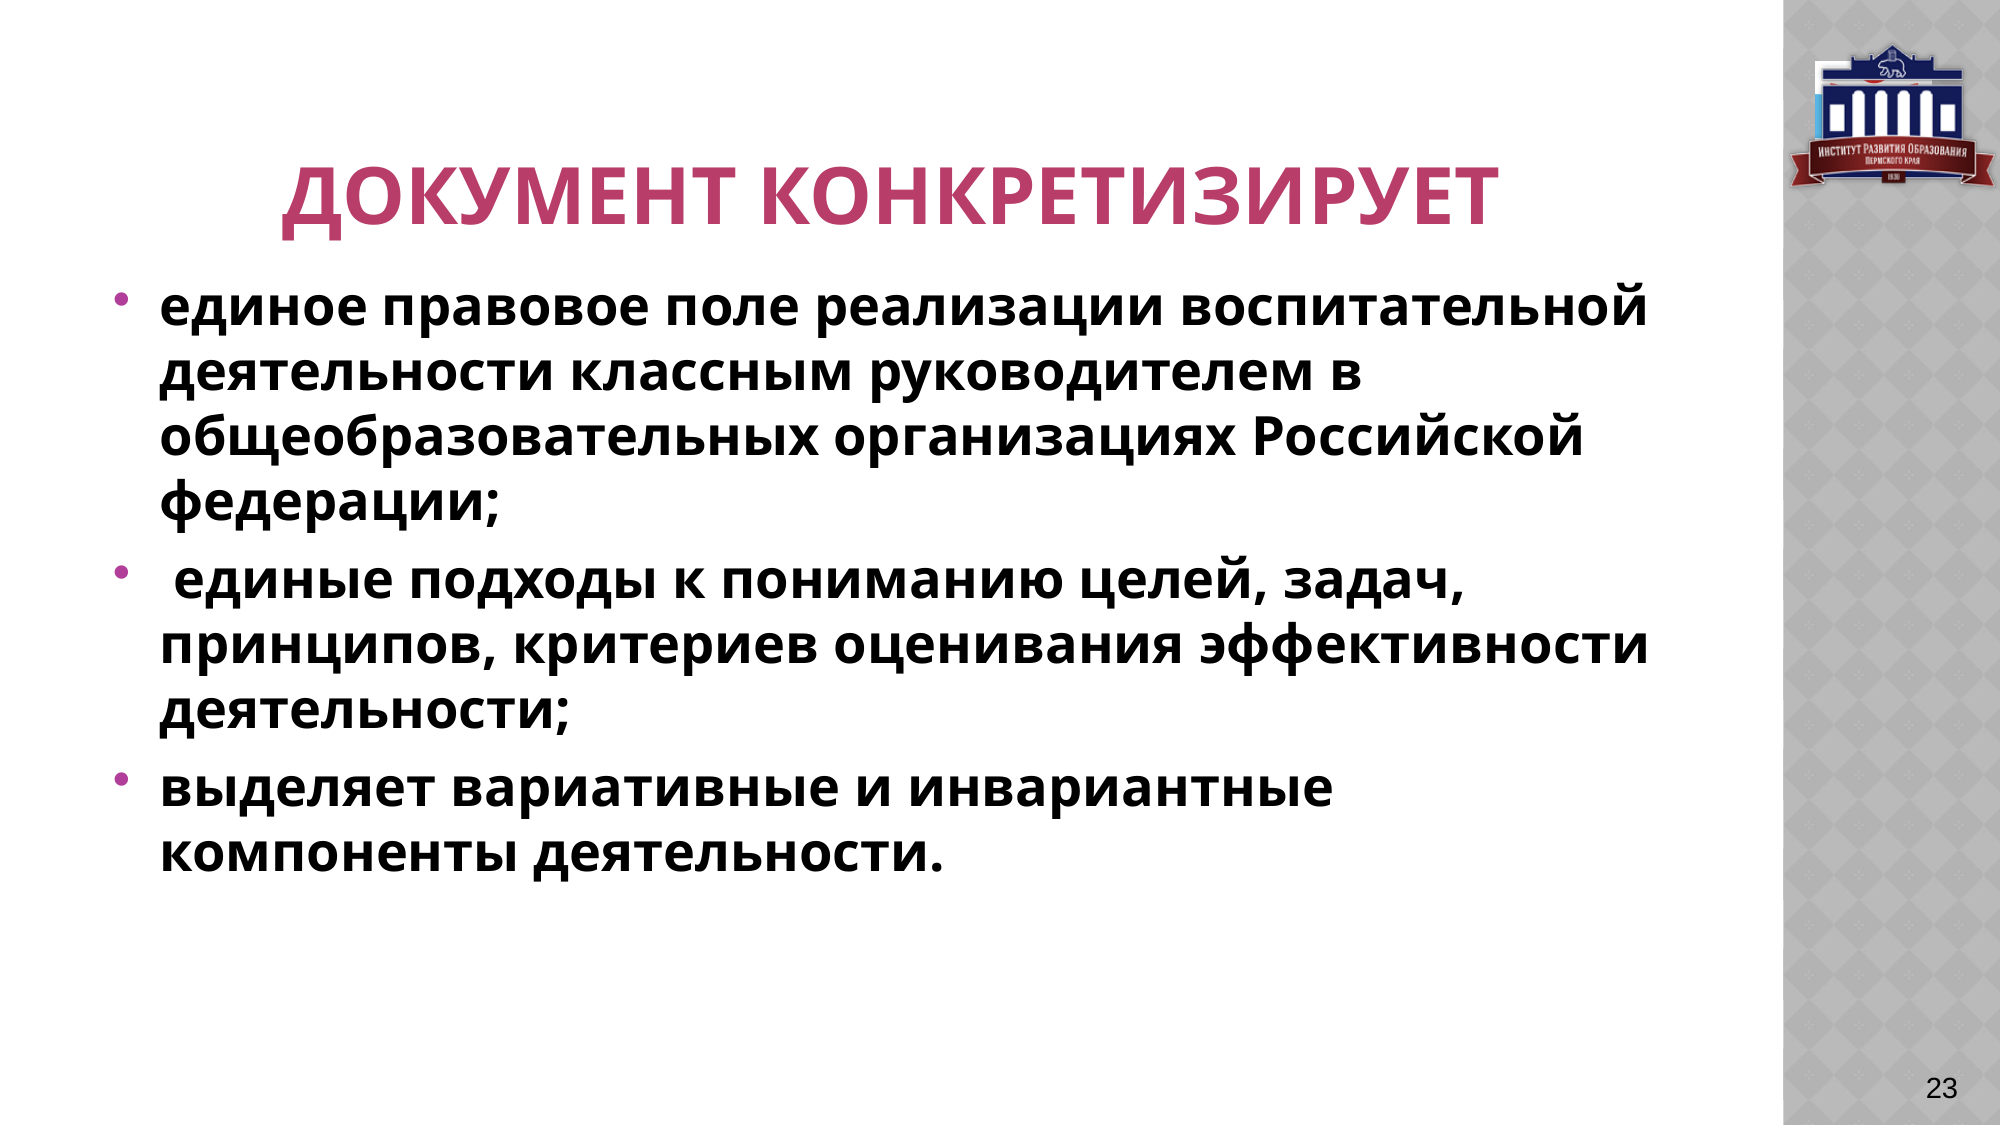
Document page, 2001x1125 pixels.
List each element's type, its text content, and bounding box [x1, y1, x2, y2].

picture [1784, 38, 2000, 194]
title Документ конкретизирует [99, 52, 1684, 240]
list единое правовое поле реализации воспитательной деятельности классным руководителем в общеобразовательных организациях Российской федерации; единые подходы к пониманию целей, задач, принципов, критериев оценивания эффективности деятельности; выделяет вариативные и инвариантные компоненты деятельности. [99, 264, 1684, 1059]
